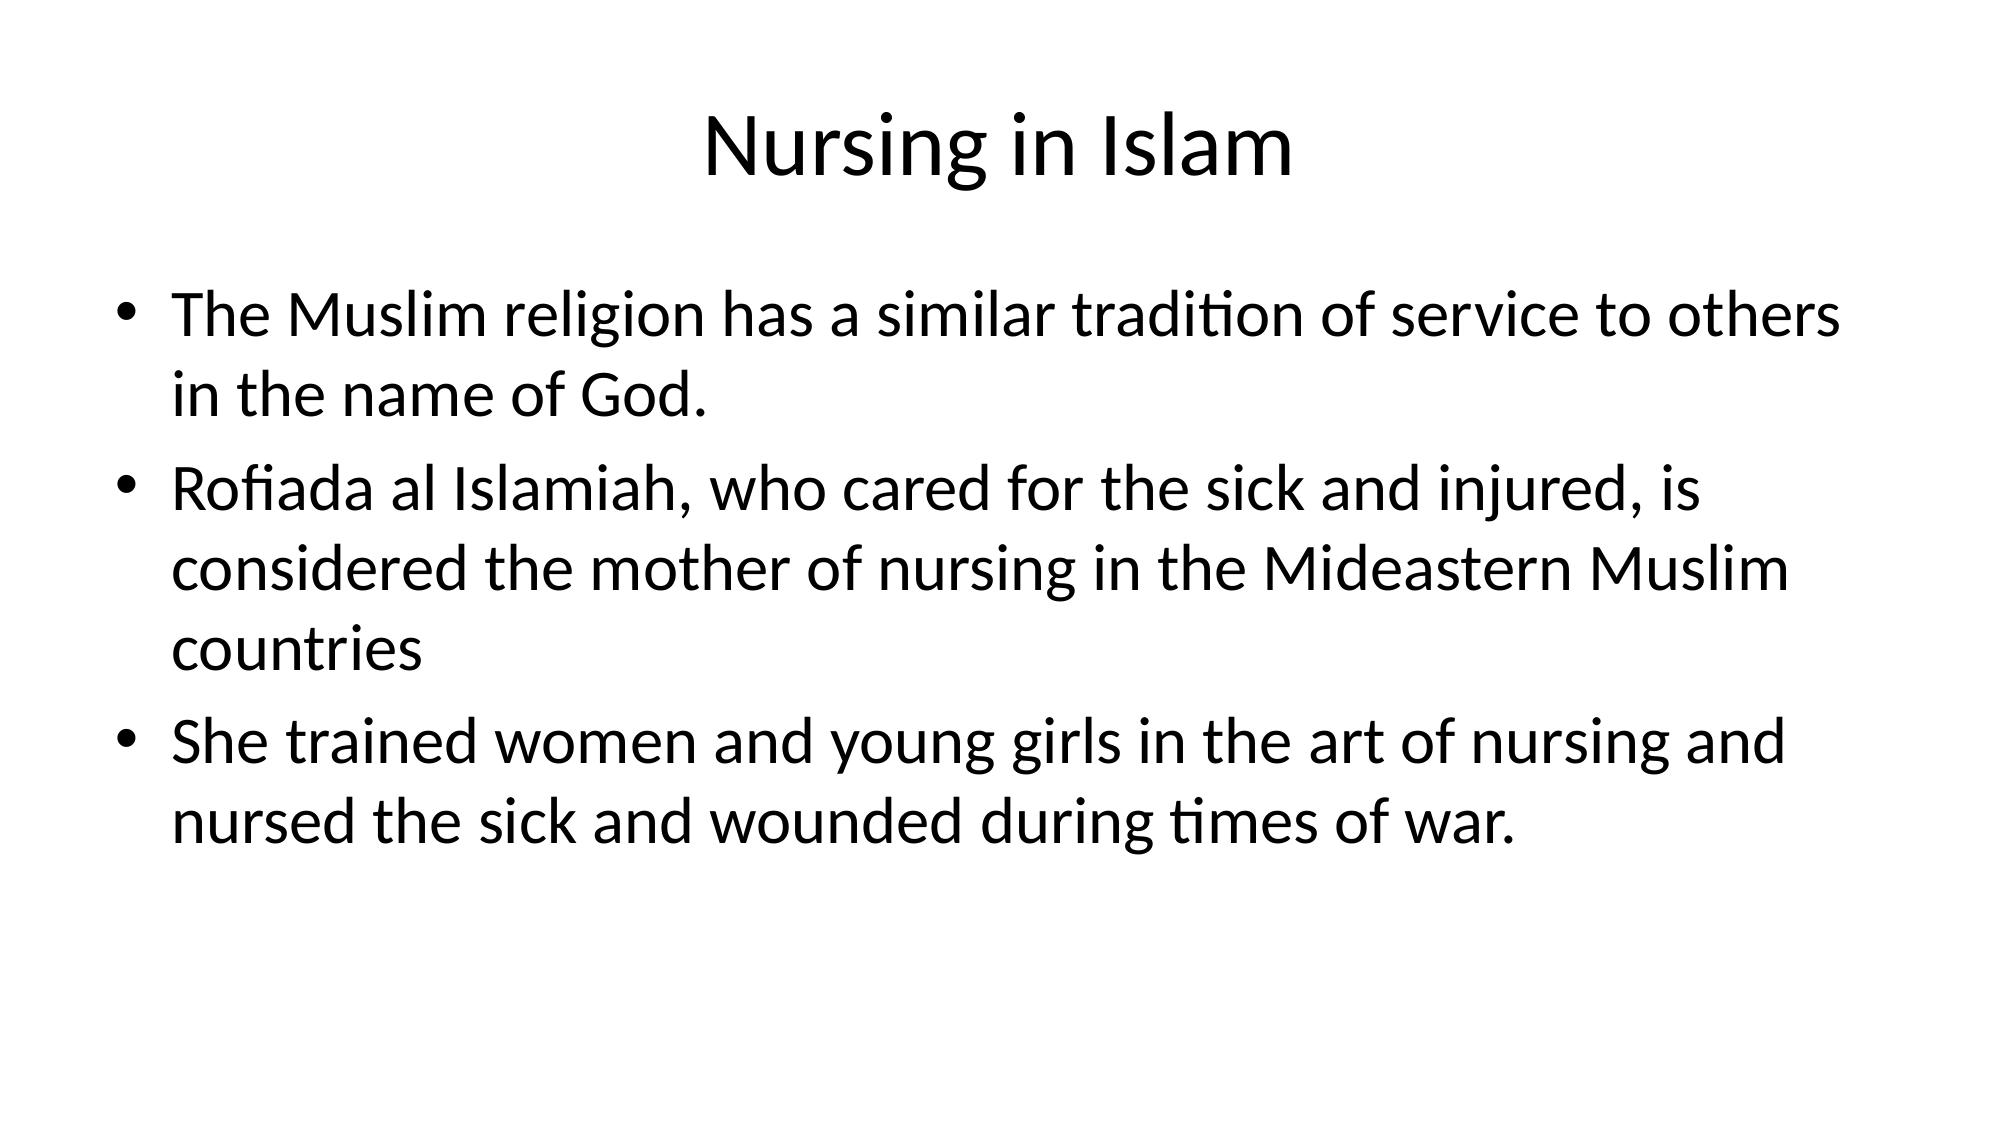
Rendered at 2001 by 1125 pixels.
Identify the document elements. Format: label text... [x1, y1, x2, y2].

list The Muslim religion has a similar tradition of service to others in the name of God. Rofiada al Islamiah, who cared for the sick and injured, is considered the mother of nursing in the Mideastern Muslim countries She trained women and young girls in the art of nursing and nursed the sick and wounded during times of war. [99, 262, 1900, 1005]
title Nursing in Islam [99, 45, 1900, 233]
